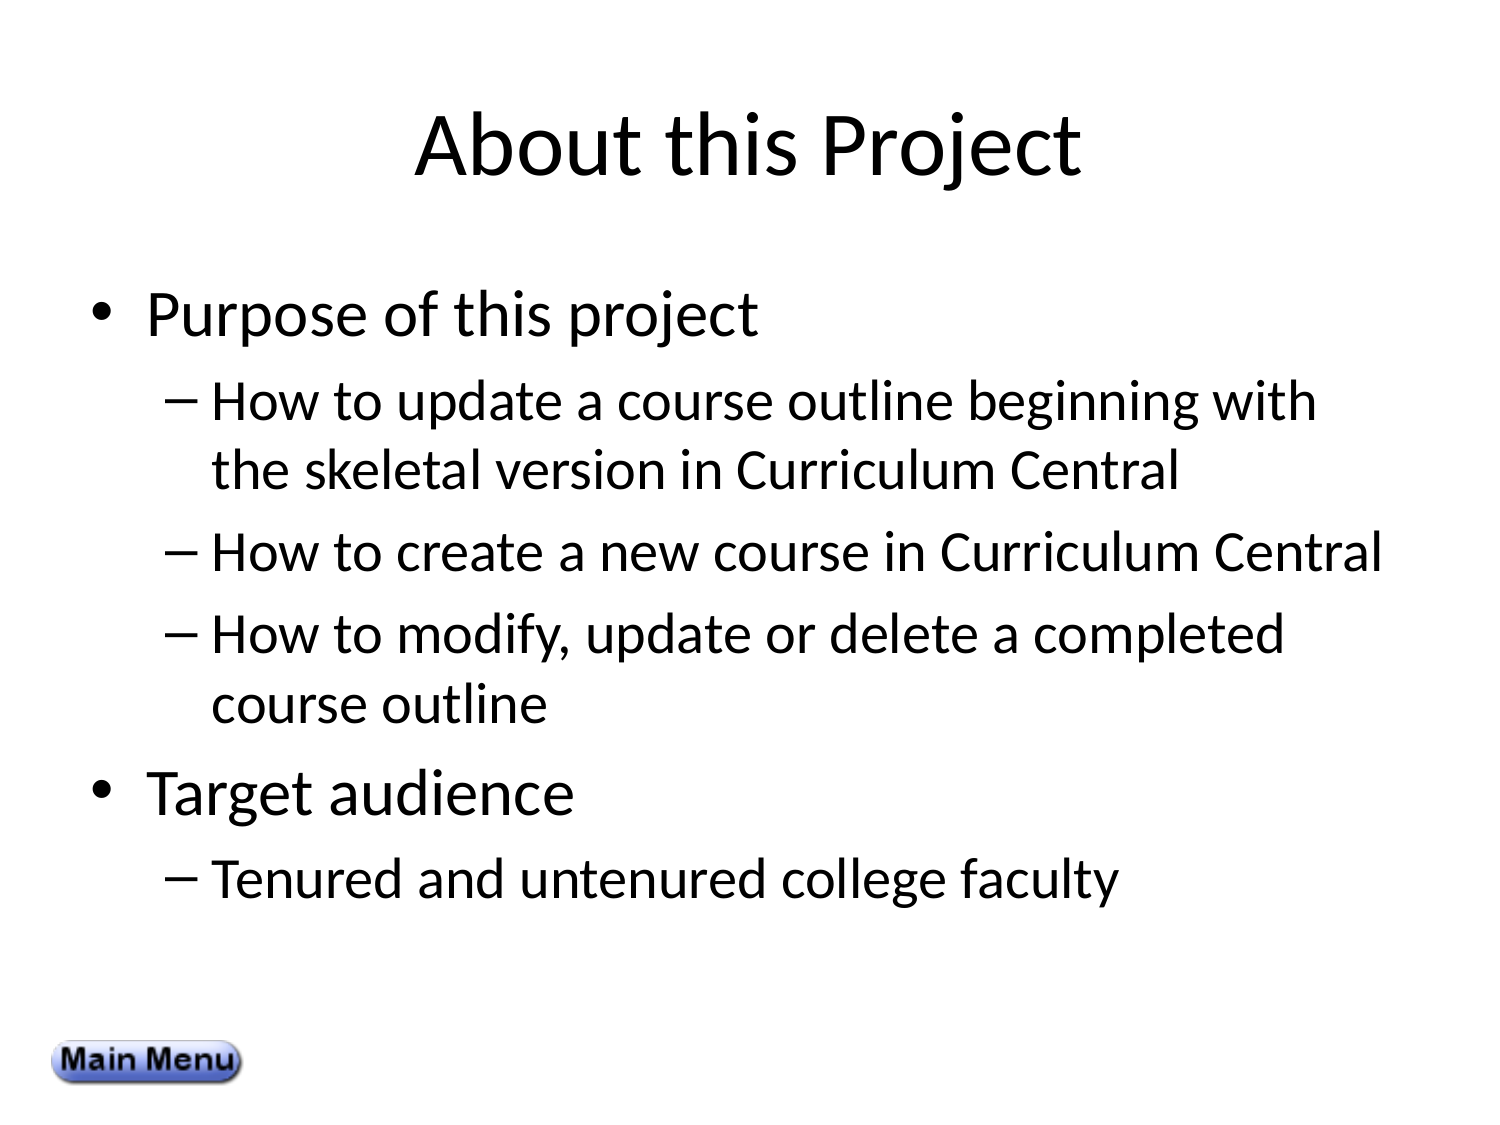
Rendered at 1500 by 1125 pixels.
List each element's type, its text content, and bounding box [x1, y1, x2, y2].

title About this Project [75, 45, 1425, 233]
list Purpose of this project How to update a course outline beginning with the skeletal version in Curriculum Central How to create a new course in Curriculum Central How to modify, update or delete a completed course outline Target audience Tenured and untenured college faculty [75, 262, 1425, 1005]
picture [49, 1039, 249, 1091]
